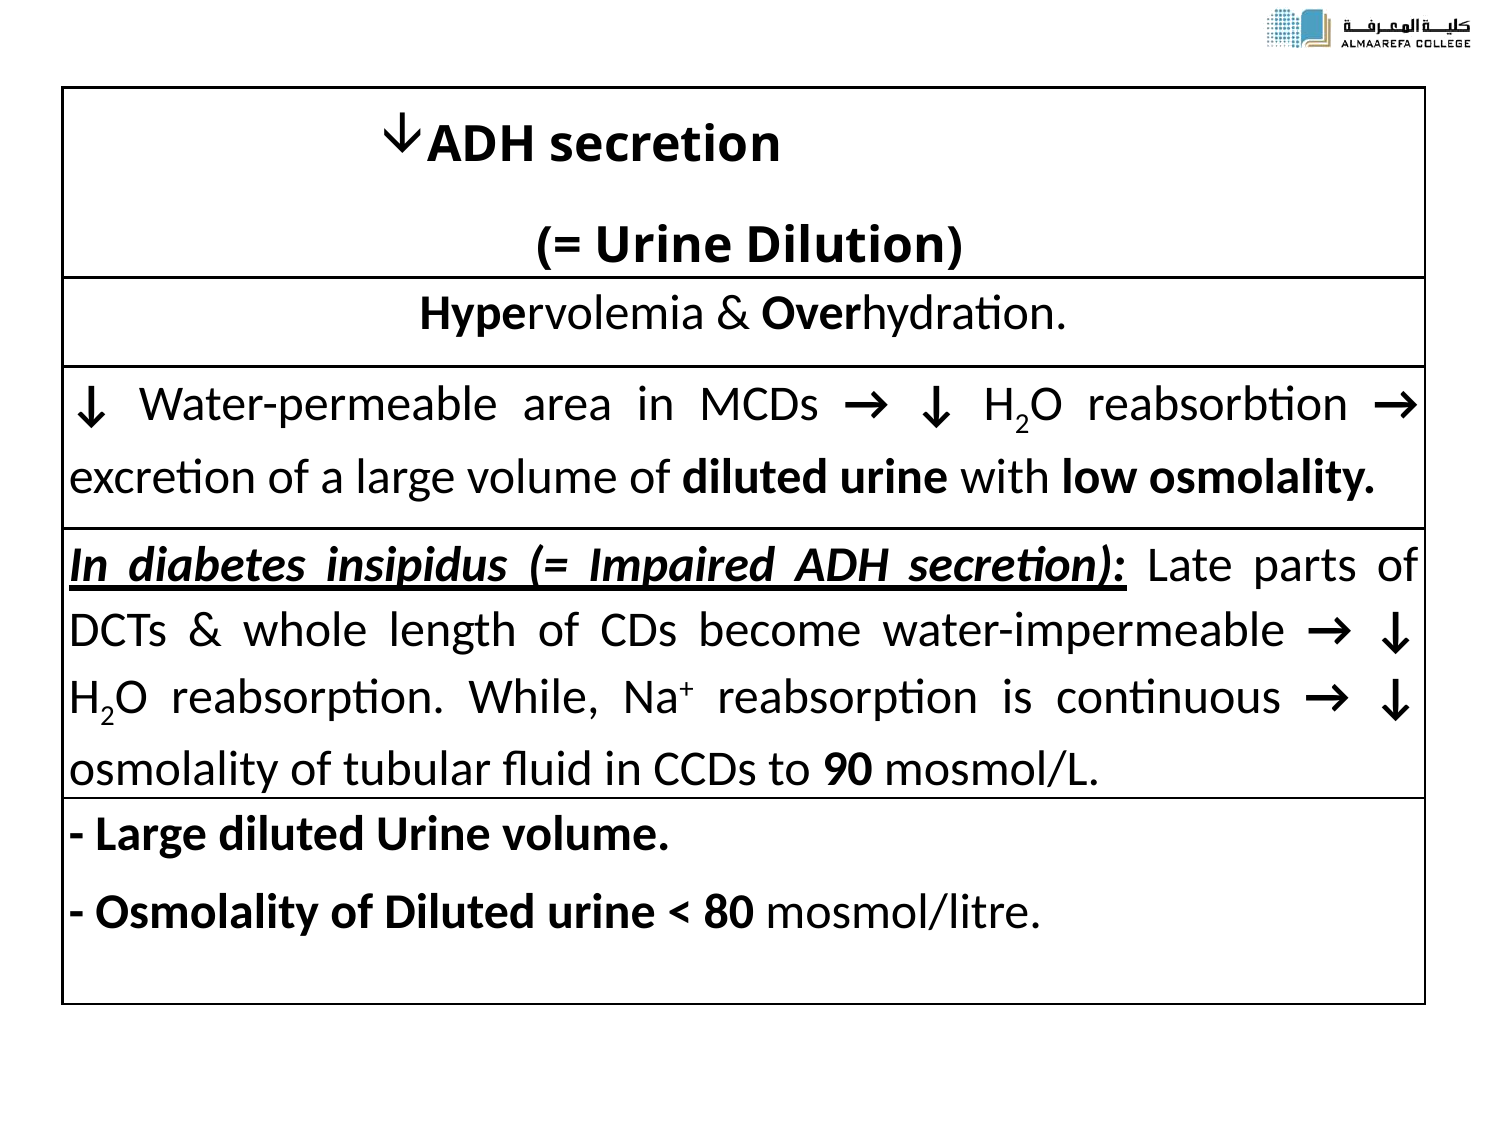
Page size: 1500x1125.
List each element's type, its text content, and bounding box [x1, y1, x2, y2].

table_header ADH secretion (= Urine Dilution) [64, 89, 1424, 276]
table_cell - Large diluted Urine volume. - Osmolality of Diluted urine < 80 mosmol/litre. [64, 799, 1424, 1003]
picture [1262, 0, 1475, 65]
table_cell ↓ Water-permeable area in MCDs → ↓ H2O reabsorbtion → excretion of a large volume of diluted urine with low osmolality. [64, 368, 1424, 527]
table_cell Hypervolemia & Overhydration. [64, 279, 1424, 365]
table_cell In diabetes insipidus (= Impaired ADH secretion): Late parts of DCTs & whole length of CDs become water-impermeable → ↓ H2O reabsorption. While, Na+ reabsorption is continuous → ↓ osmolality of tubular fluid in CCDs to 90 mosmol/L. [64, 530, 1424, 797]
